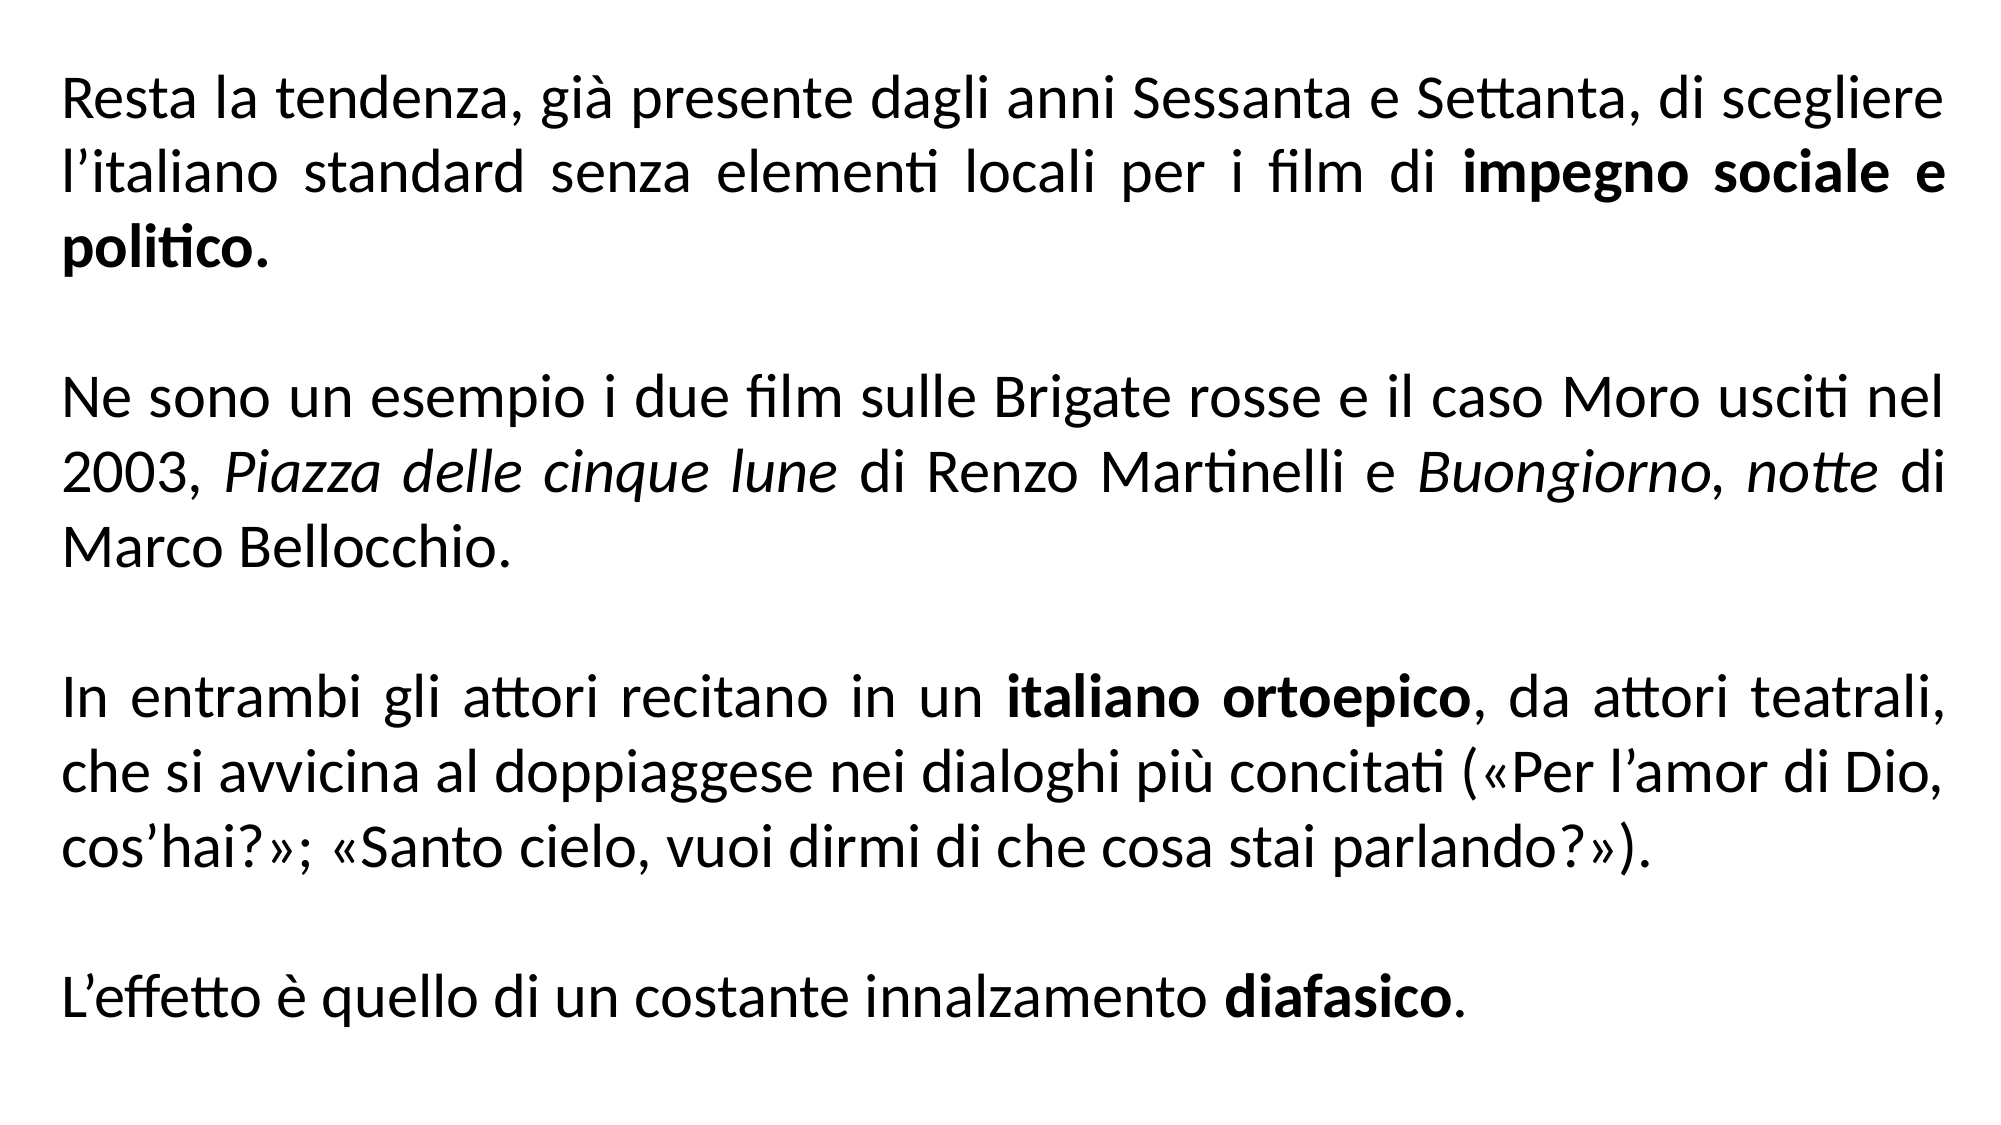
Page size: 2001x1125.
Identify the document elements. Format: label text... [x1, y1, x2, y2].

text_box Resta la tendenza, già presente dagli anni Sessanta e Settanta, di scegliere l’italiano standard senza elementi locali per i film di impegno sociale e politico. Ne sono un esempio i due film sulle Brigate rosse e il caso Moro usciti nel 2003, Piazza delle cinque lune di Renzo Martinelli e Buongiorno, notte di Marco Bellocchio. In entrambi gli attori recitano in un italiano ortoepico, da attori teatrali, che si avvicina al doppiaggese nei dialoghi più concitati («Per l’amor di Dio, cos’hai?»; «Santo cielo, vuoi dirmi di che cosa stai parlando?»). L’effetto è quello di un costante innalzamento diafasico. [46, 48, 1962, 1113]
